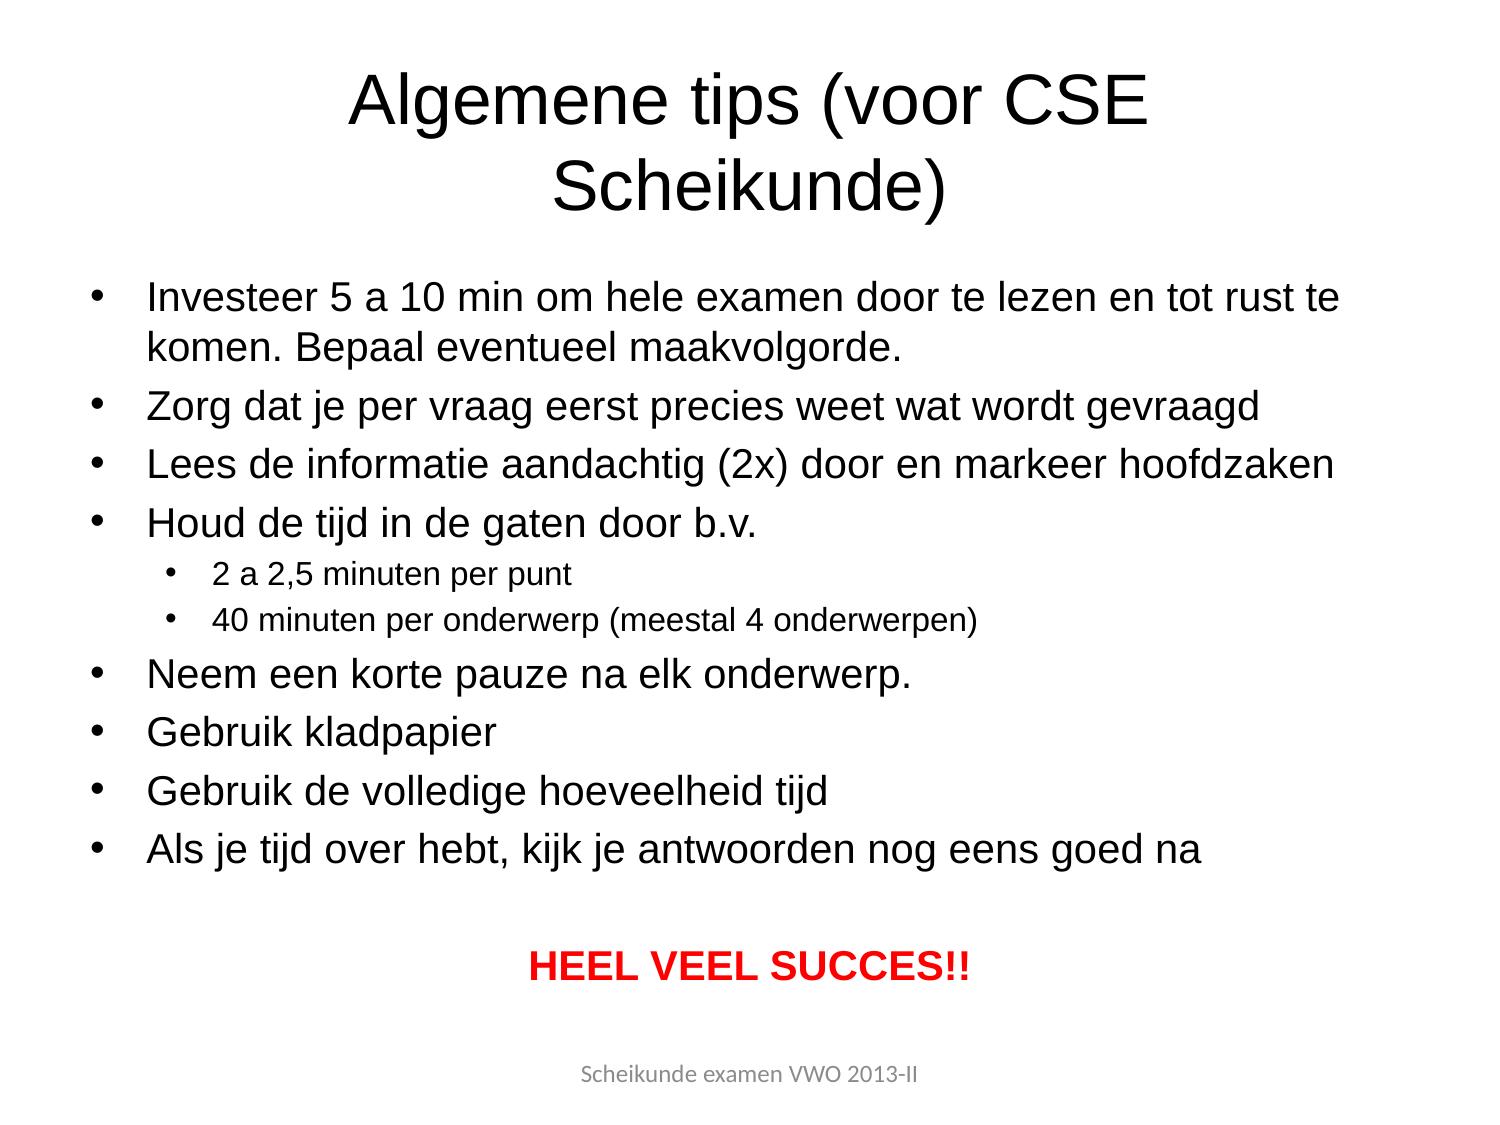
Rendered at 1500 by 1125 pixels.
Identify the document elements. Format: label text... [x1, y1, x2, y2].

title Algemene tips (voor CSE Scheikunde) [75, 45, 1425, 233]
list Investeer 5 a 10 min om hele examen door te lezen en tot rust te komen. Bepaal eventueel maakvolgorde. Zorg dat je per vraag eerst precies weet wat wordt gevraagd Lees de informatie aandachtig (2x) door en markeer hoofdzaken Houd de tijd in de gaten door b.v. 2 a 2,5 minuten per punt 40 minuten per onderwerp (meestal 4 onderwerpen) Neem een korte pauze na elk onderwerp. Gebruik kladpapier Gebruik de volledige hoeveelheid tijd Als je tijd over hebt, kijk je antwoorden nog eens goed na HEEL VEEL SUCCES!! [75, 262, 1425, 1005]
footer Scheikunde examen VWO 2013-II [512, 1042, 988, 1103]
